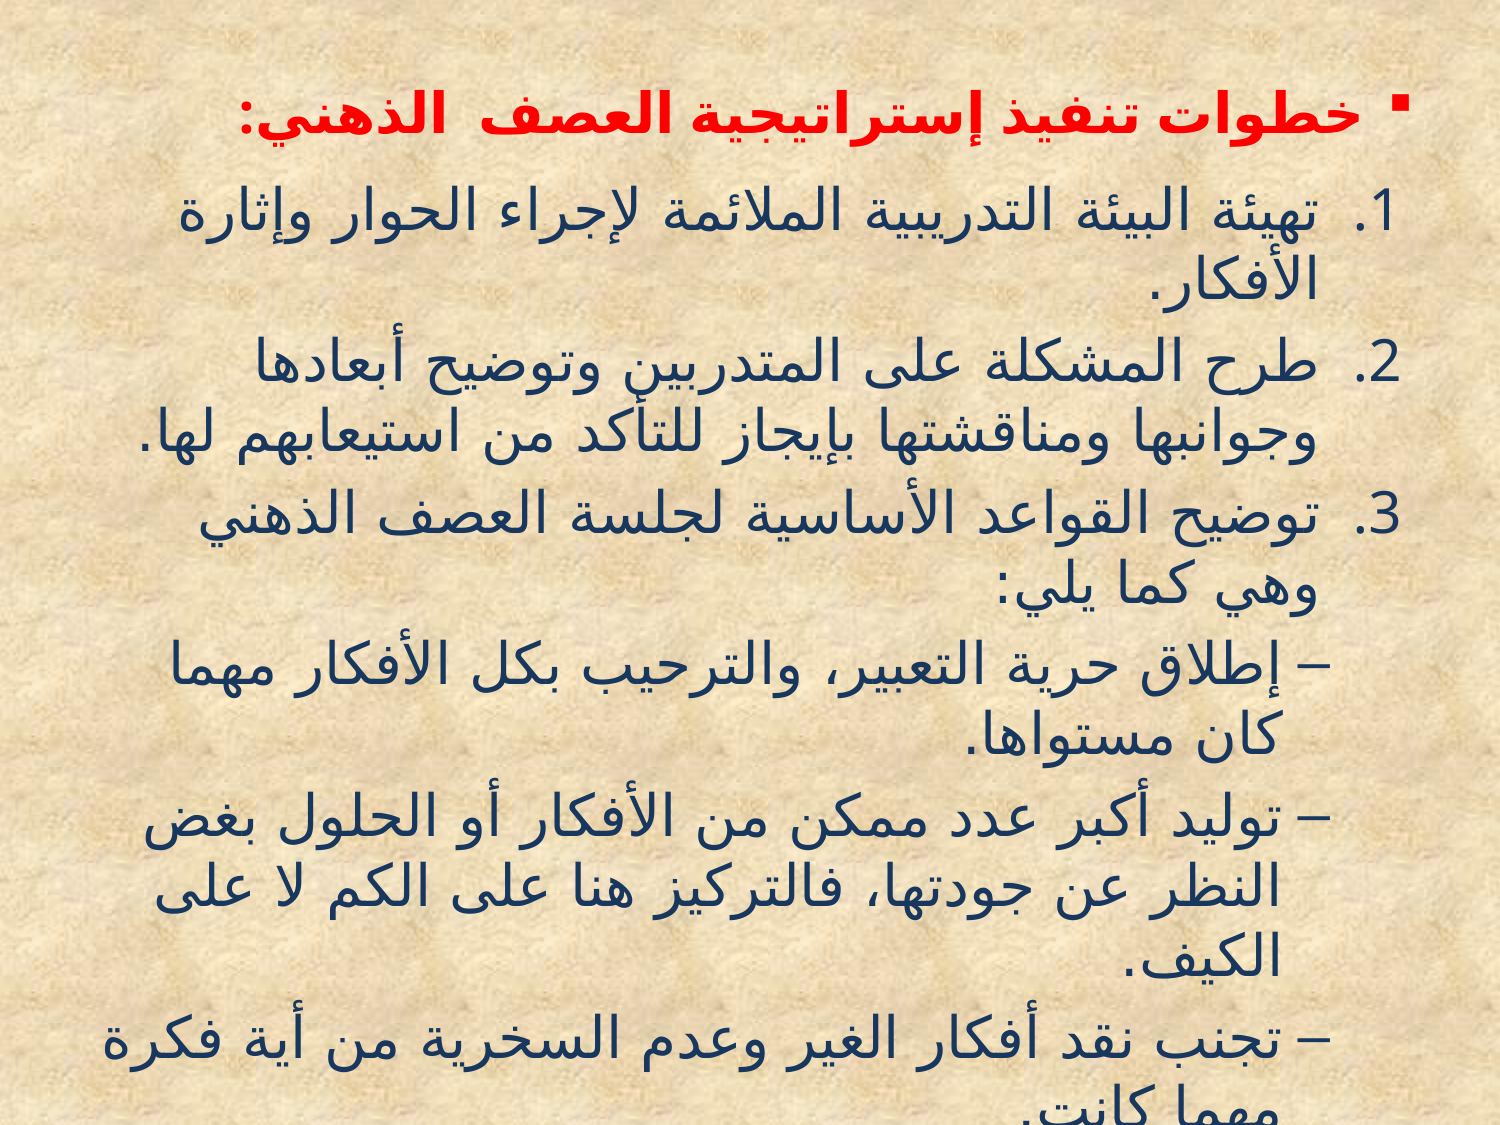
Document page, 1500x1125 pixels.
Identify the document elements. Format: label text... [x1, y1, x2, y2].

picture [0, 0, 1500, 1125]
title خطوات تنفيذ إستراتيجية العصف الذهني: [75, 45, 1425, 176]
list تهيئة البيئة التدريبية الملائمة لإجراء الحوار وإثارة الأفكار. طرح المشكلة على المتدربين وتوضيح أبعادها وجوانبها ومناقشتها بإيجاز للتأكد من استيعابهم لها. توضيح القواعد الأساسية لجلسة العصف الذهني وهي كما يلي: إطلاق حرية التعبير، والترحيب بكل الأفكار مهما كان مستواها. توليد أكبر عدد ممكن من الأفكار أو الحلول بغض النظر عن جودتها، فالتركيز هنا على الكم لا على الكيف. تجنب نقد أفكار الغير وعدم السخرية من أية فكرة مهما كانت. تقديم إضافات على أفكار الآخرين دون نقد لها. تشجيع الأفكار الغريبة. تأجيل إصدار الحكم على الأفكار المطروحة. [70, 164, 1421, 1079]
